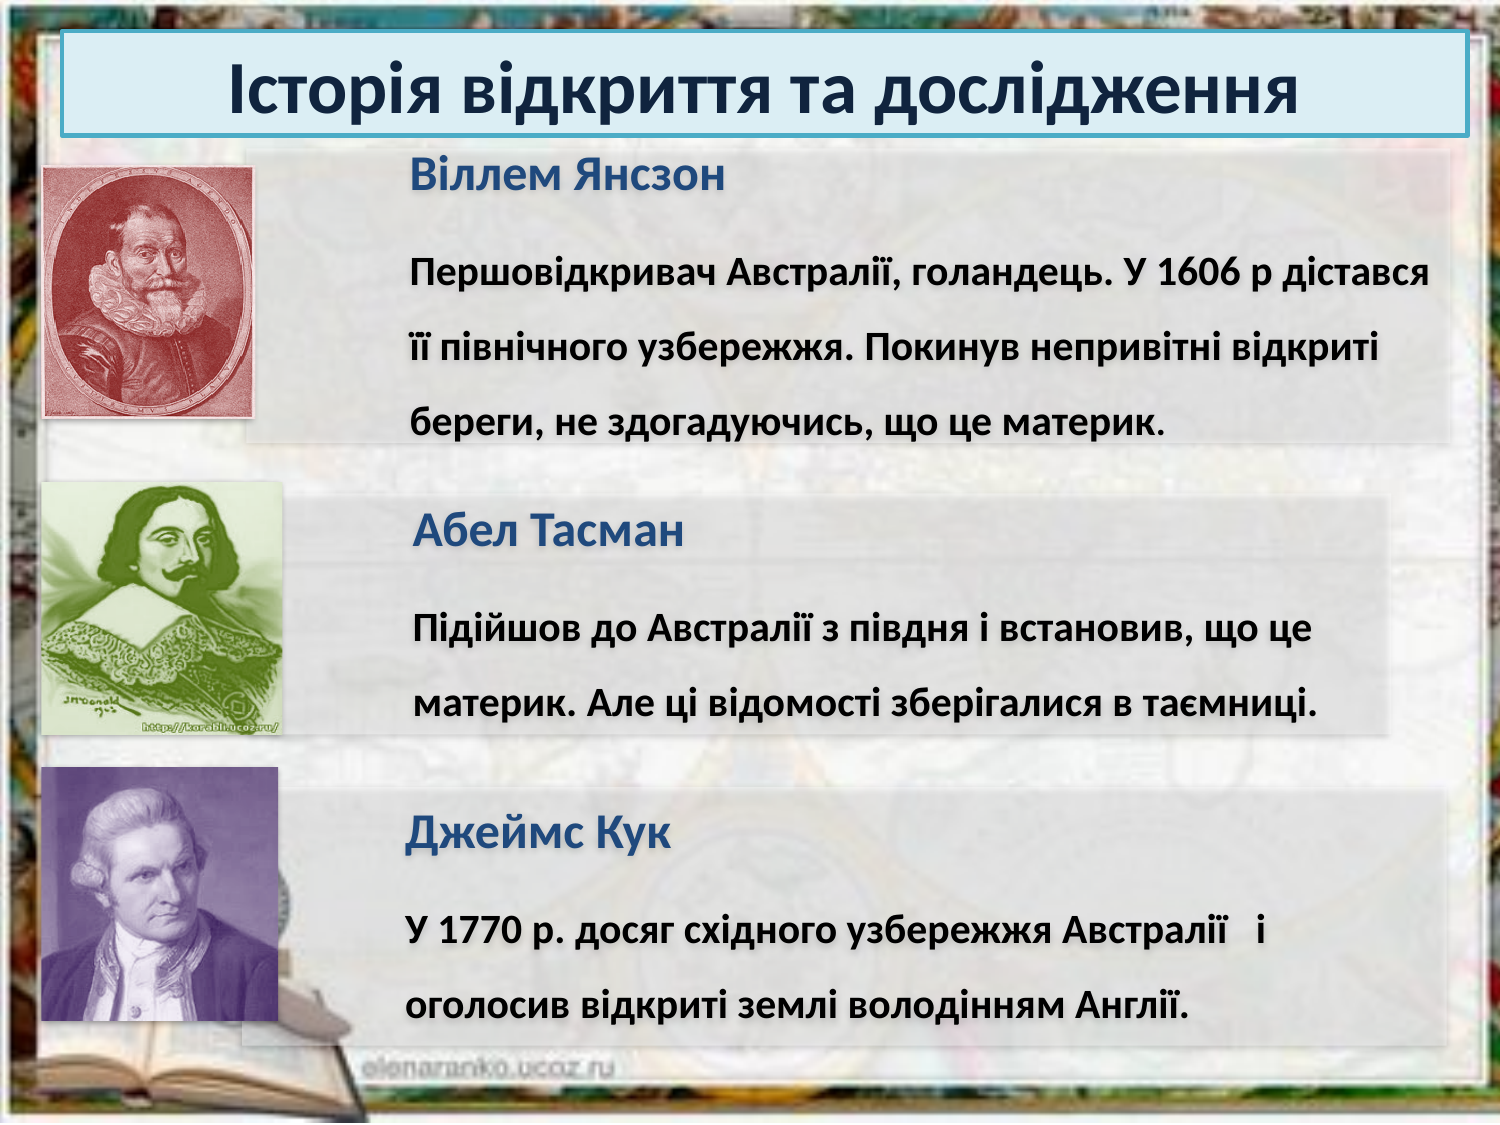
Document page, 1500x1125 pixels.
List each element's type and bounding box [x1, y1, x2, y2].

picture [0, 0, 1500, 1124]
text_box [41, 119, 1459, 1095]
